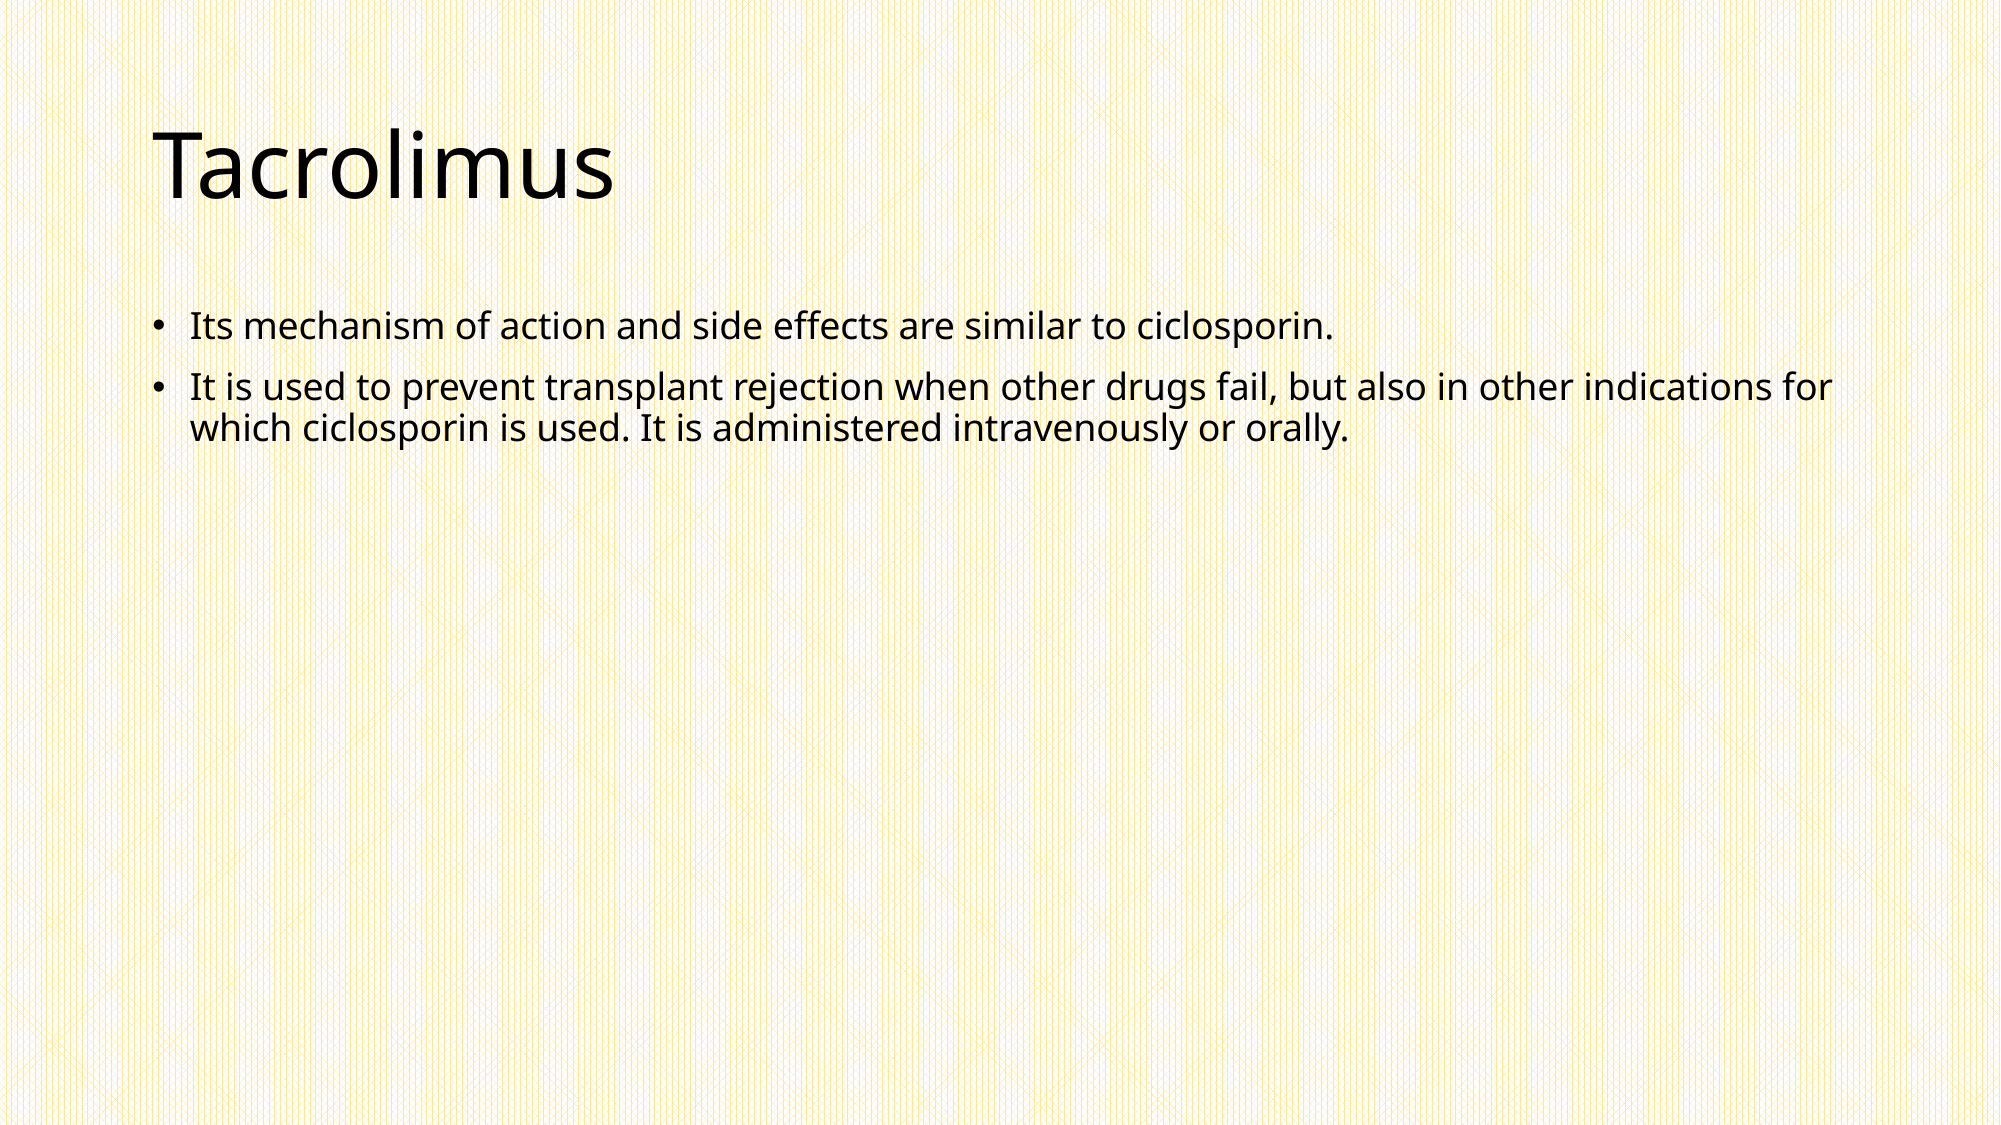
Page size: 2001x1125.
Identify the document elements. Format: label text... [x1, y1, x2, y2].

title Tacrolimus [137, 59, 1863, 278]
list Its mechanism of action and side effects are similar to ciclosporin. It is used to prevent transplant rejection when other drugs fail, but also in other indications for which ciclosporin is used. It is administered intravenously or orally. [137, 299, 1863, 1014]
